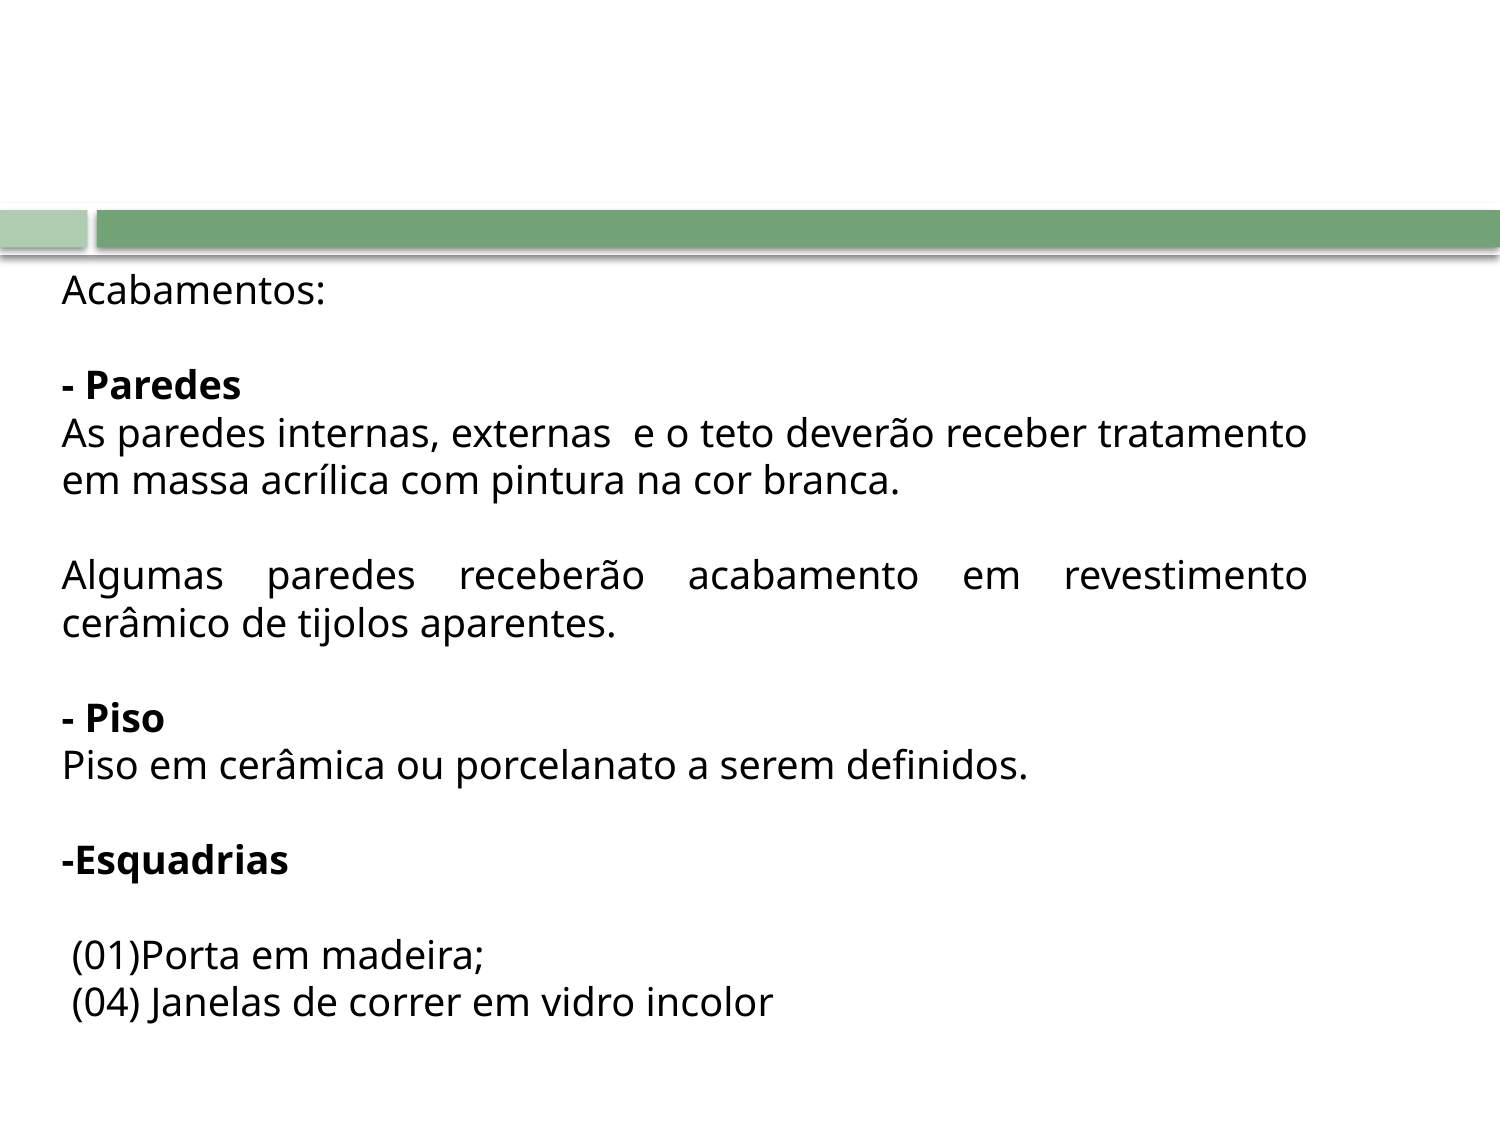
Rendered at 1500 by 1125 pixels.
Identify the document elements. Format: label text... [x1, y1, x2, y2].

text_box Acabamentos: - Paredes As paredes internas, externas e o teto deverão receber tratamento em massa acrílica com pintura na cor branca. Algumas paredes receberão acabamento em revestimento cerâmico de tijolos aparentes. - Piso Piso em cerâmica ou porcelanato a serem definidos. -Esquadrias (01)Porta em madeira; (04) Janelas de correr em vidro incolor [46, 257, 1325, 1125]
